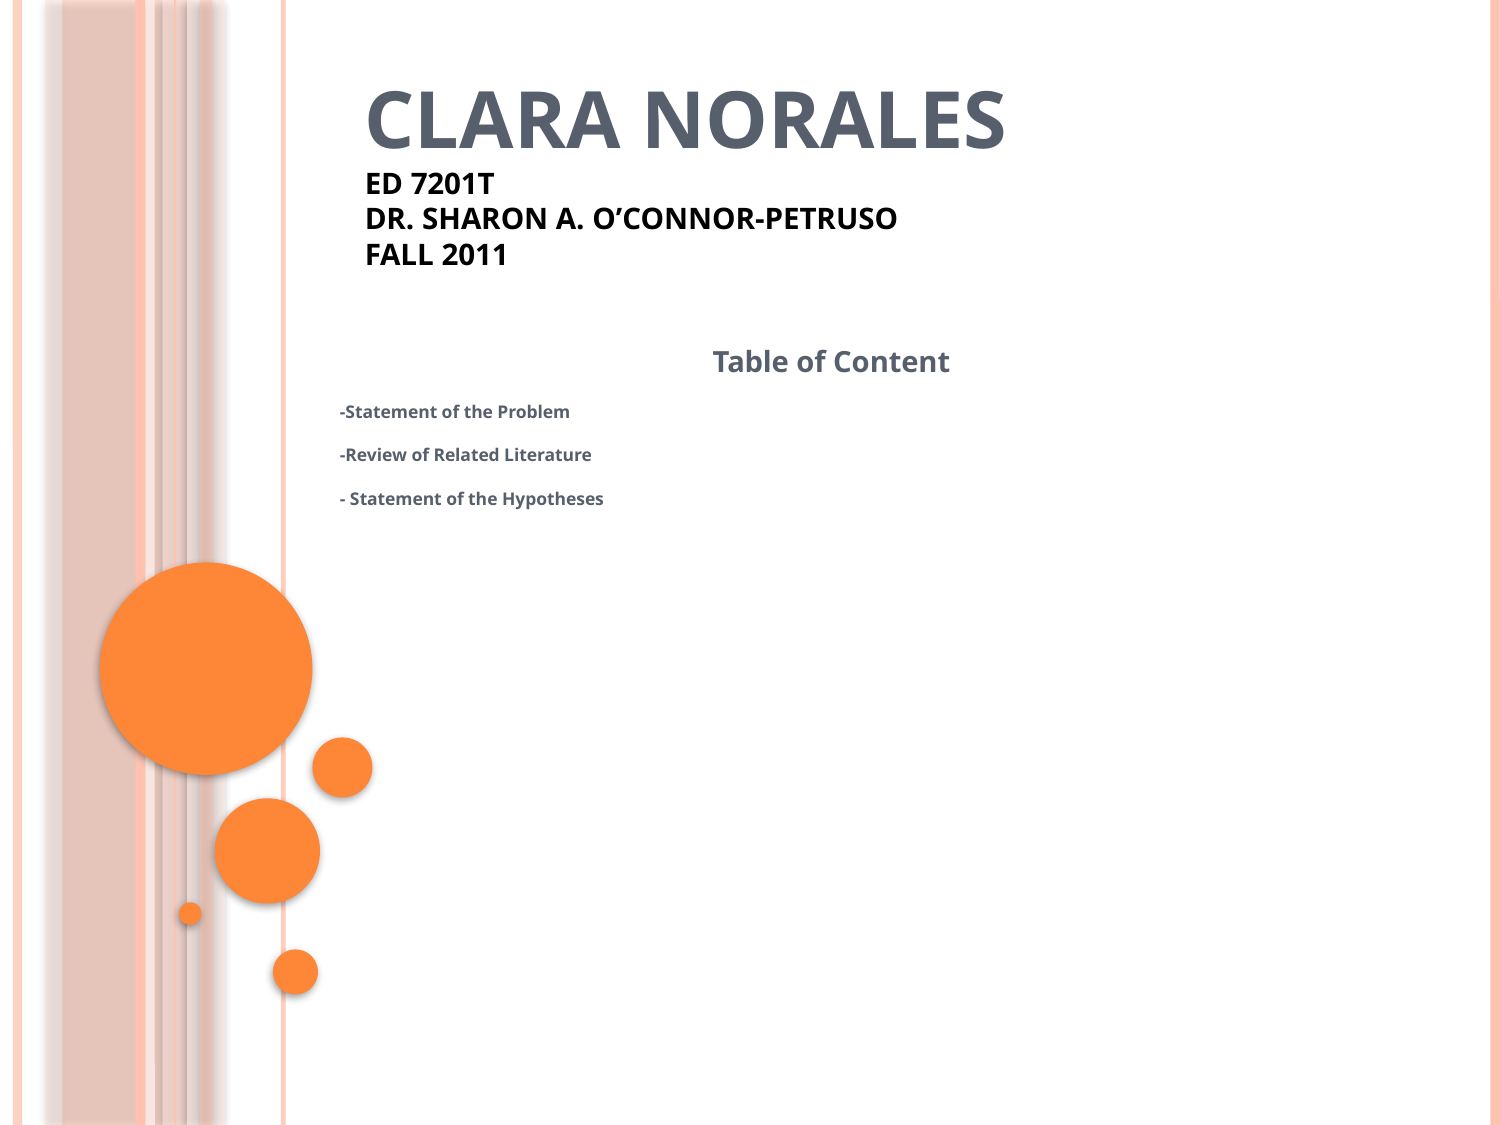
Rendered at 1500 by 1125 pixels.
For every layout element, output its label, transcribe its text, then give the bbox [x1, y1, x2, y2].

title Clara Norales ED 7201T Dr. Sharon A. O’Connor-Petruso Fall 2011 [350, 62, 1363, 374]
subtitle Table of Content -Statement of the Problem -Review of Related Literature - Statement of the Hypotheses [324, 299, 1338, 525]
